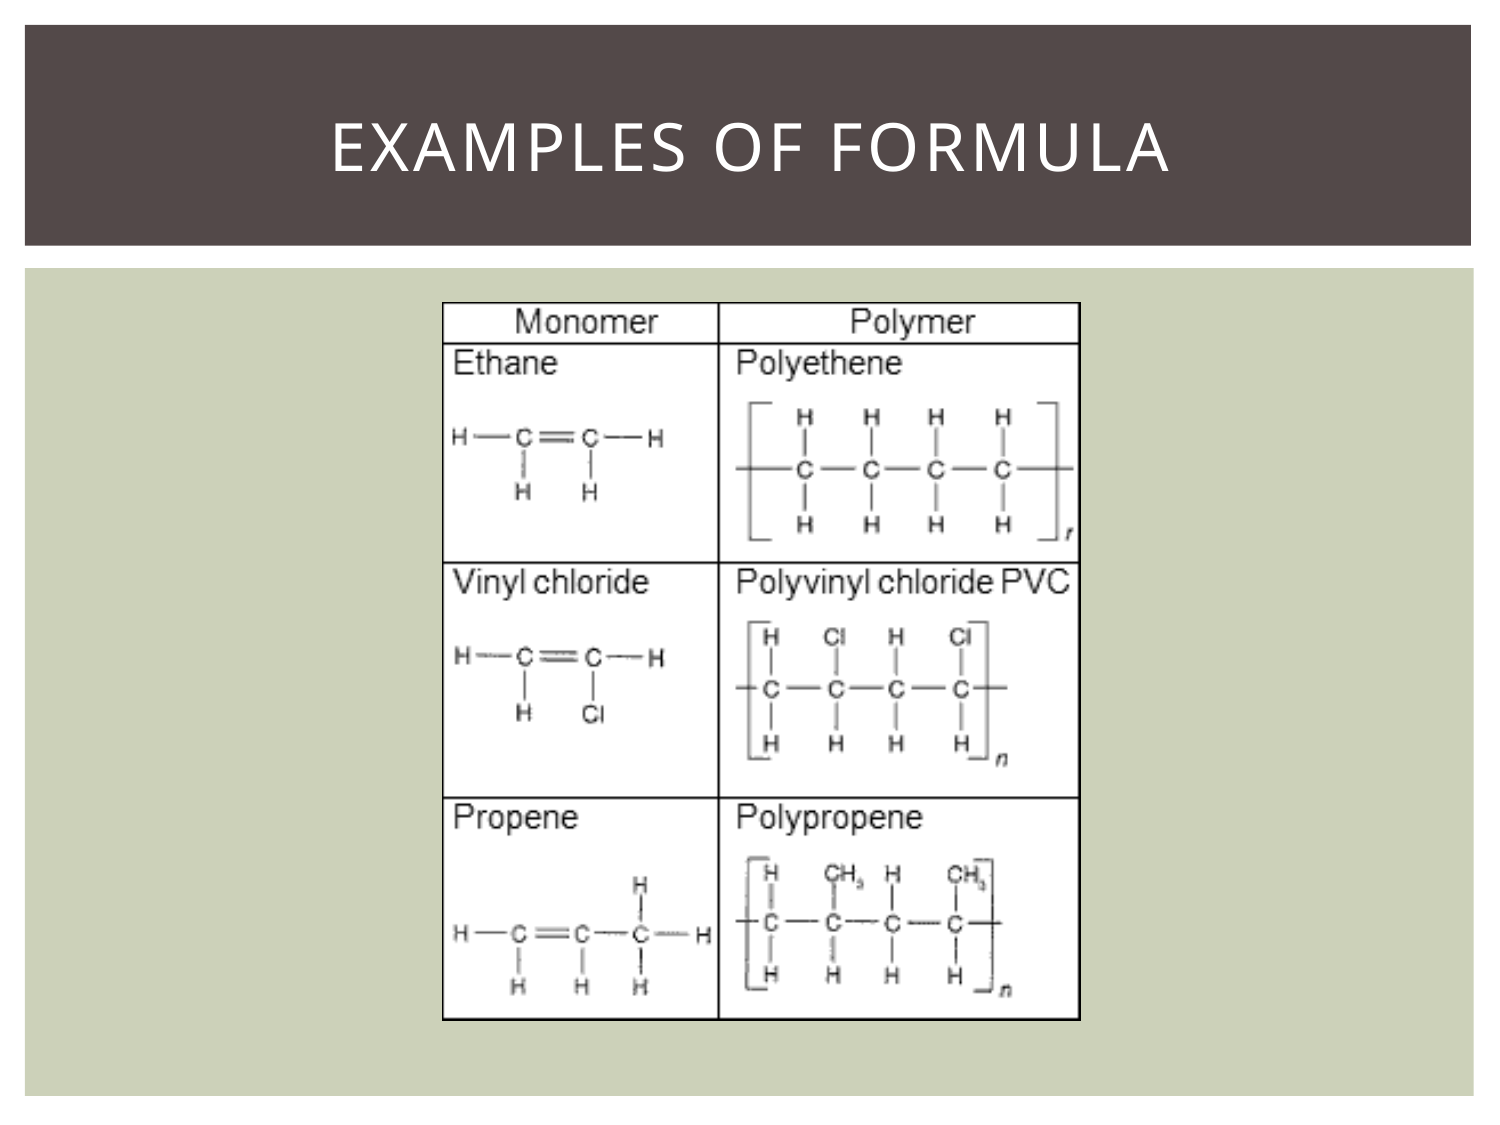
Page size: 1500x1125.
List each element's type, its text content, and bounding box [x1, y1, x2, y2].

title Examples of formula [62, 58, 1438, 232]
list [442, 302, 1081, 1021]
